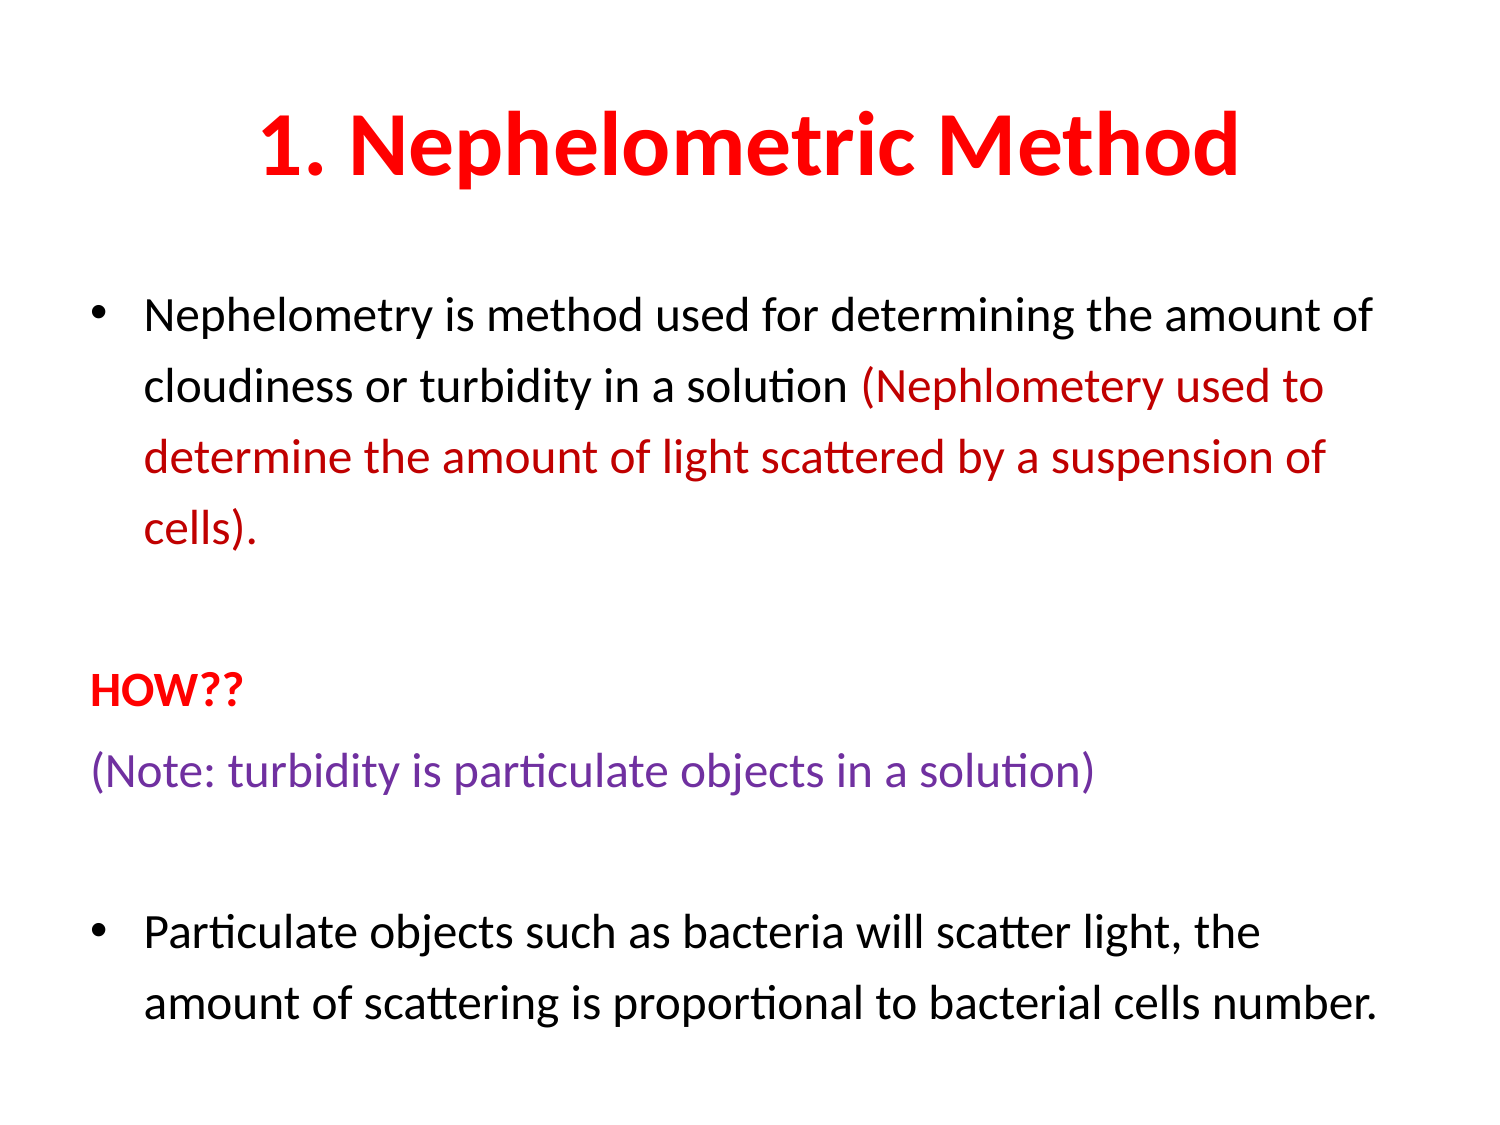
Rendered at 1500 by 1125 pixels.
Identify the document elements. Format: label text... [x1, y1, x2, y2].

list Nephelometry is method used for determining the amount of cloudiness or turbidity in a solution (Nephlometery used to determine the amount of light scattered by a suspension of cells). HOW?? (Note: turbidity is particulate objects in a solution) Particulate objects such as bacteria will scatter light, the amount of scattering is proportional to bacterial cells number. [75, 262, 1425, 1050]
title 1. Nephelometric Method [75, 45, 1425, 233]
